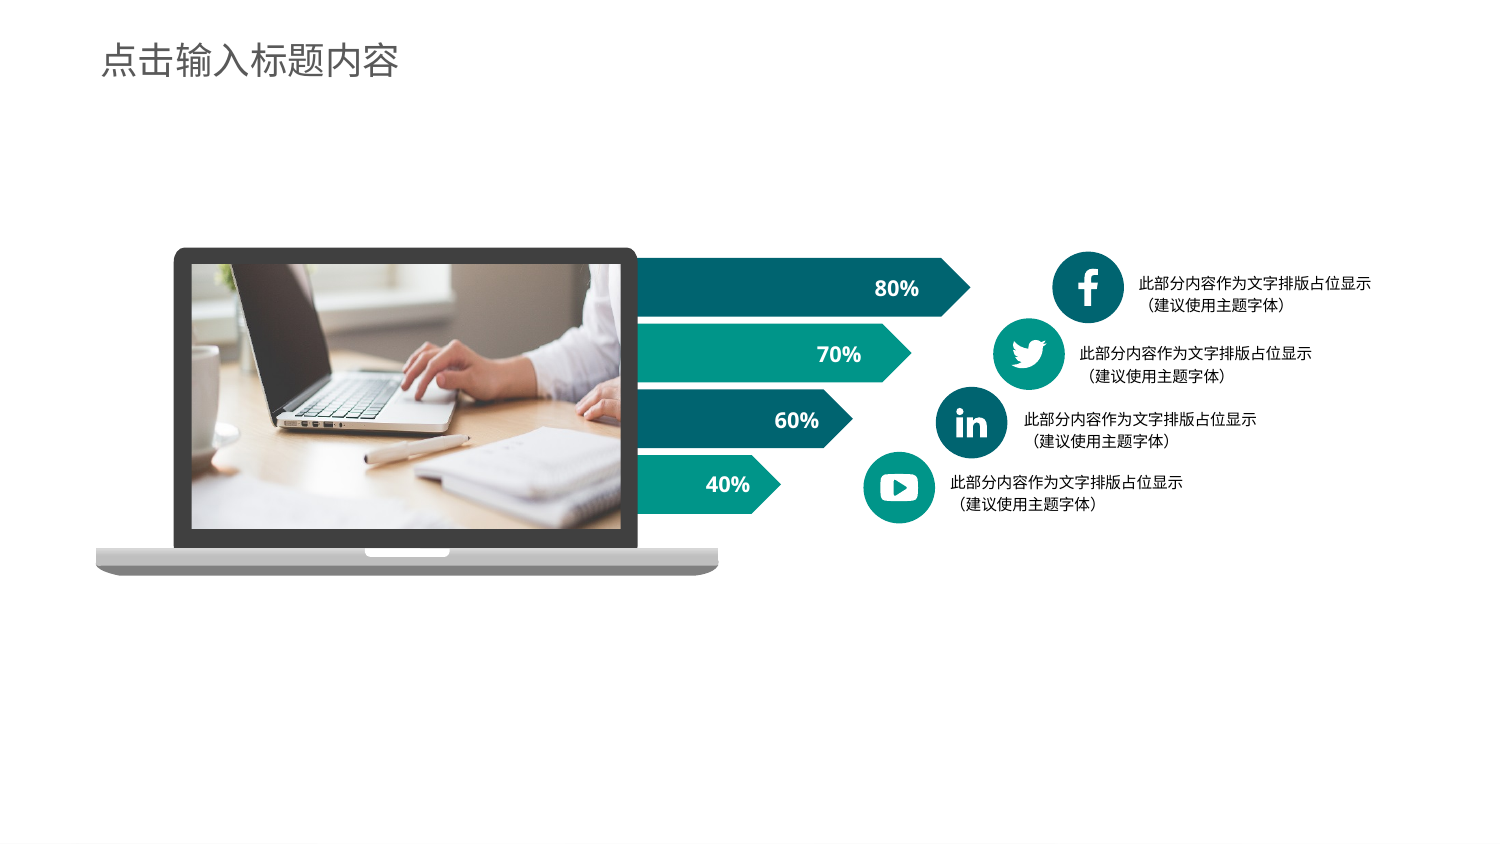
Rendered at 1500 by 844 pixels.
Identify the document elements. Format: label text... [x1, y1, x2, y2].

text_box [91, 247, 720, 576]
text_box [863, 251, 1389, 524]
text_box 点击输入标题内容 [100, 28, 450, 91]
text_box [724, 257, 858, 515]
